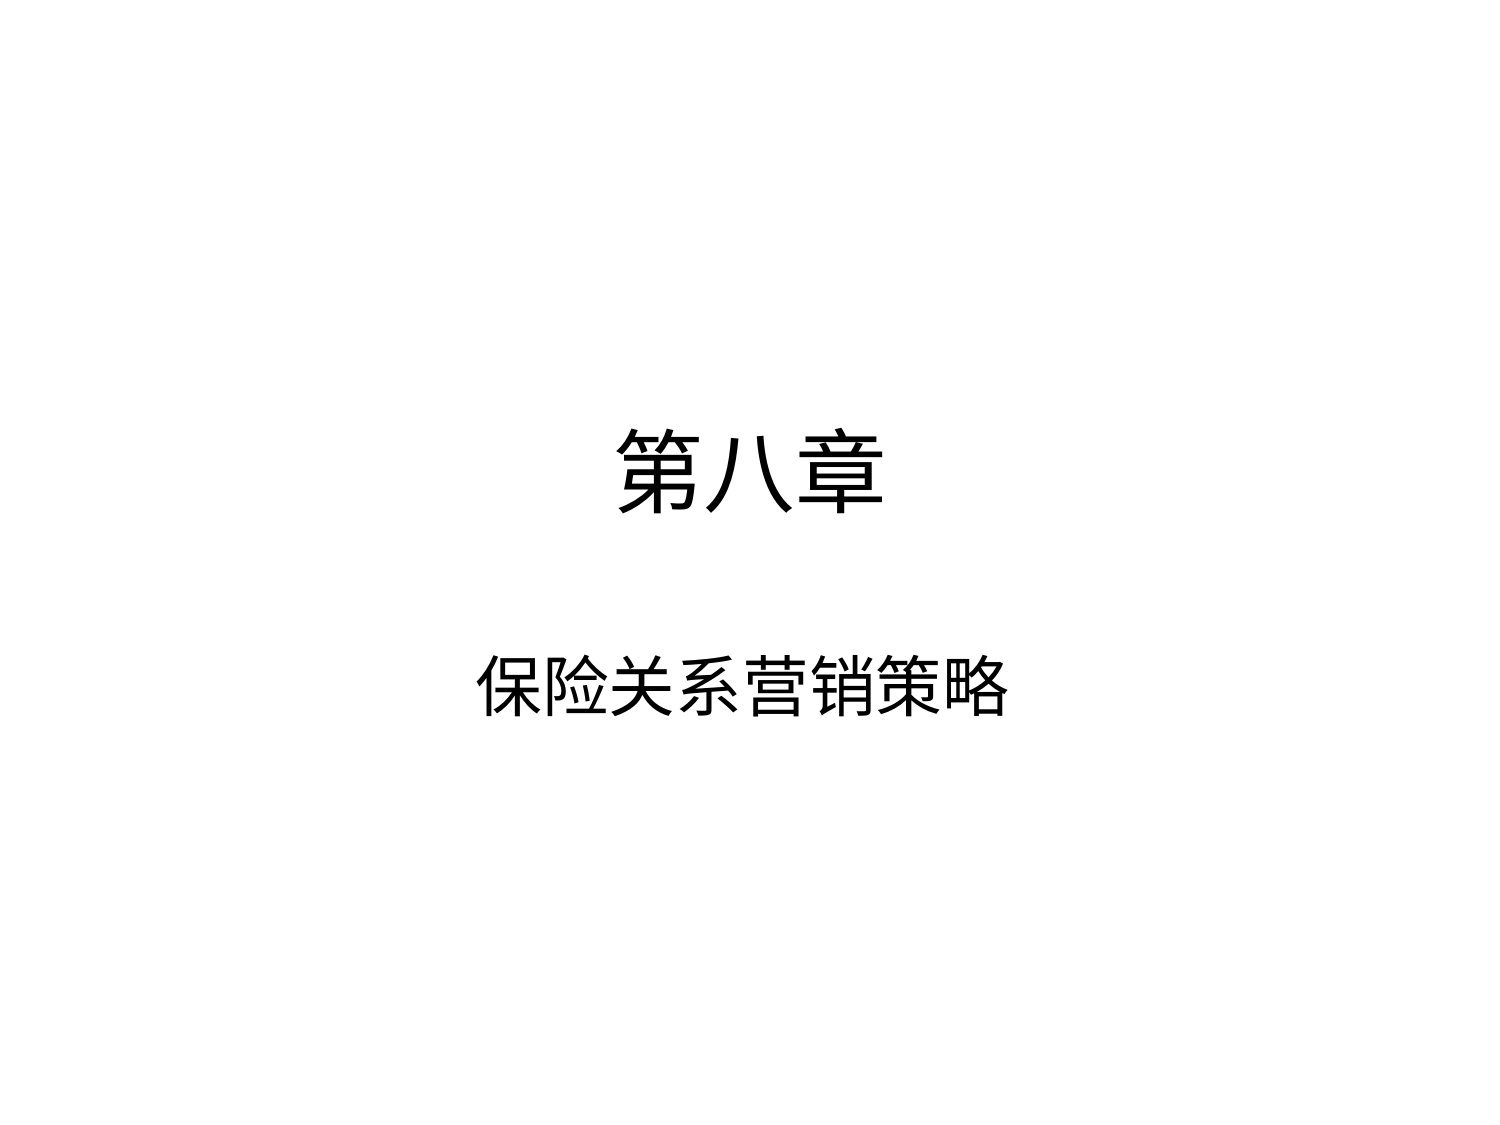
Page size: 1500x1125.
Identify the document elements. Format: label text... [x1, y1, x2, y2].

title 第八章 [112, 349, 1388, 591]
subtitle 保险关系营销策略 [225, 637, 1275, 925]
